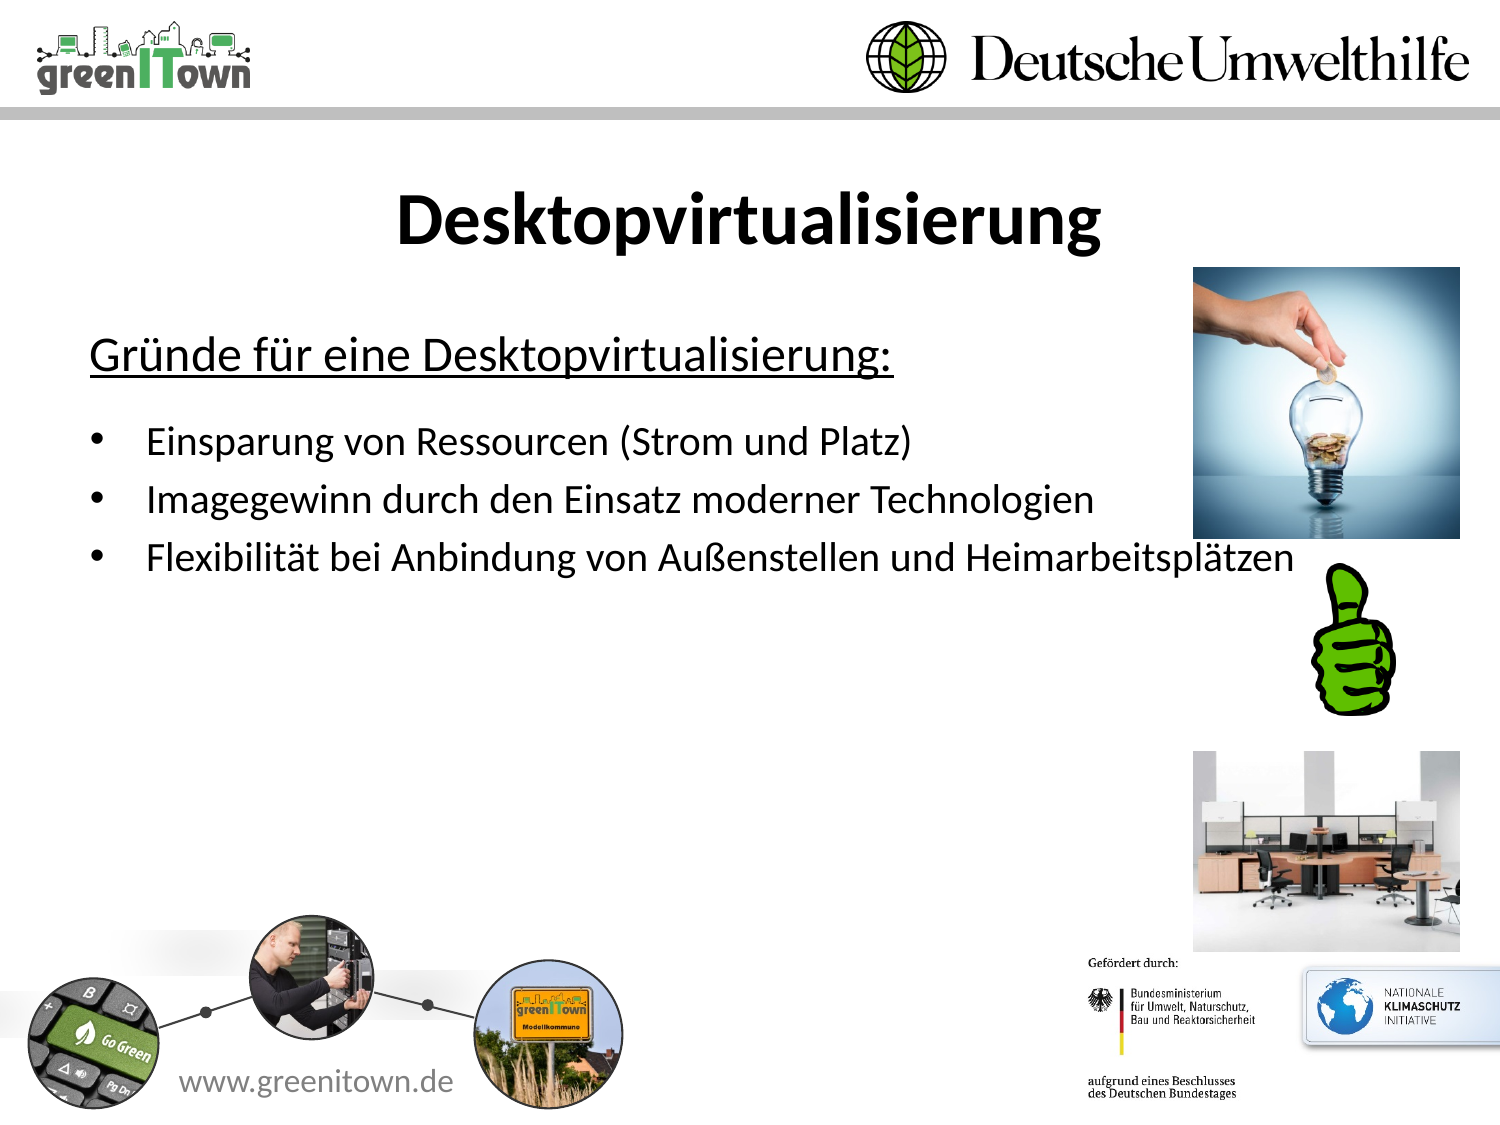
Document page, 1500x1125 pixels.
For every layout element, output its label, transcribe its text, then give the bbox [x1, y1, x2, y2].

list Gründe für eine Desktopvirtualisierung: Einsparung von Ressourcen (Strom und Platz) Imagegewinn durch den Einsatz moderner Technologien Flexibilität bei Anbindung von Außenstellen und Heimarbeitsplätzen [75, 314, 1425, 917]
picture [1311, 563, 1396, 717]
title Desktopvirtualisierung [75, 162, 1425, 314]
picture [252, 918, 372, 1038]
picture [866, 21, 1469, 93]
picture [1033, 751, 1500, 1119]
picture [476, 962, 621, 1107]
picture [30, 980, 157, 1107]
picture [1192, 266, 1460, 540]
picture [37, 21, 250, 95]
